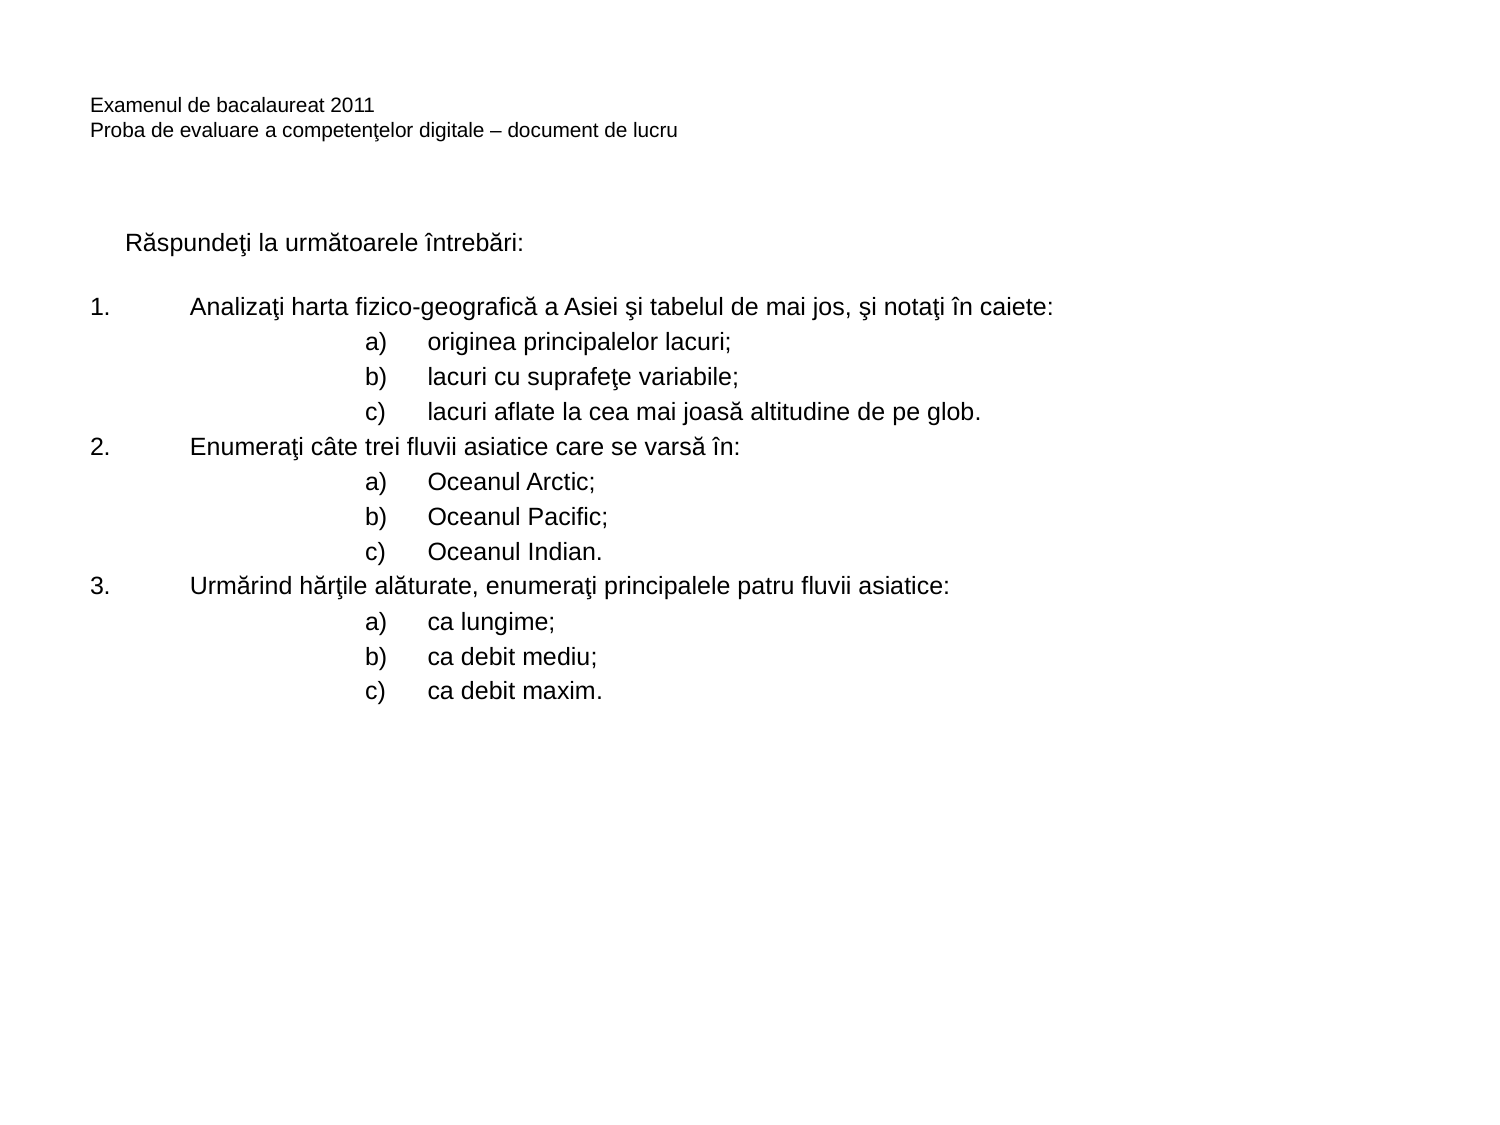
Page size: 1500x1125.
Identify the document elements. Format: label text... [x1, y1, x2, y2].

title Examenul de bacalaureat 2011 Proba de evaluare a competenţelor digitale – document de lucru [74, 44, 1426, 188]
list Răspundeţi la următoarele întrebări: Analizaţi harta fizico-geografică a Asiei şi tabelul de mai jos, şi notaţi în caiete: originea principalelor lacuri; lacuri cu suprafeţe variabile; lacuri aflate la cea mai joasă altitudine de pe glob. Enumeraţi câte trei fluvii asiatice care se varsă în: Oceanul Arctic; Oceanul Pacific; Oceanul Indian. Urmărind hărţile alăturate, enumeraţi principalele patru fluvii asiatice: ca lungime; ca debit mediu; ca debit maxim. [74, 224, 1426, 1038]
